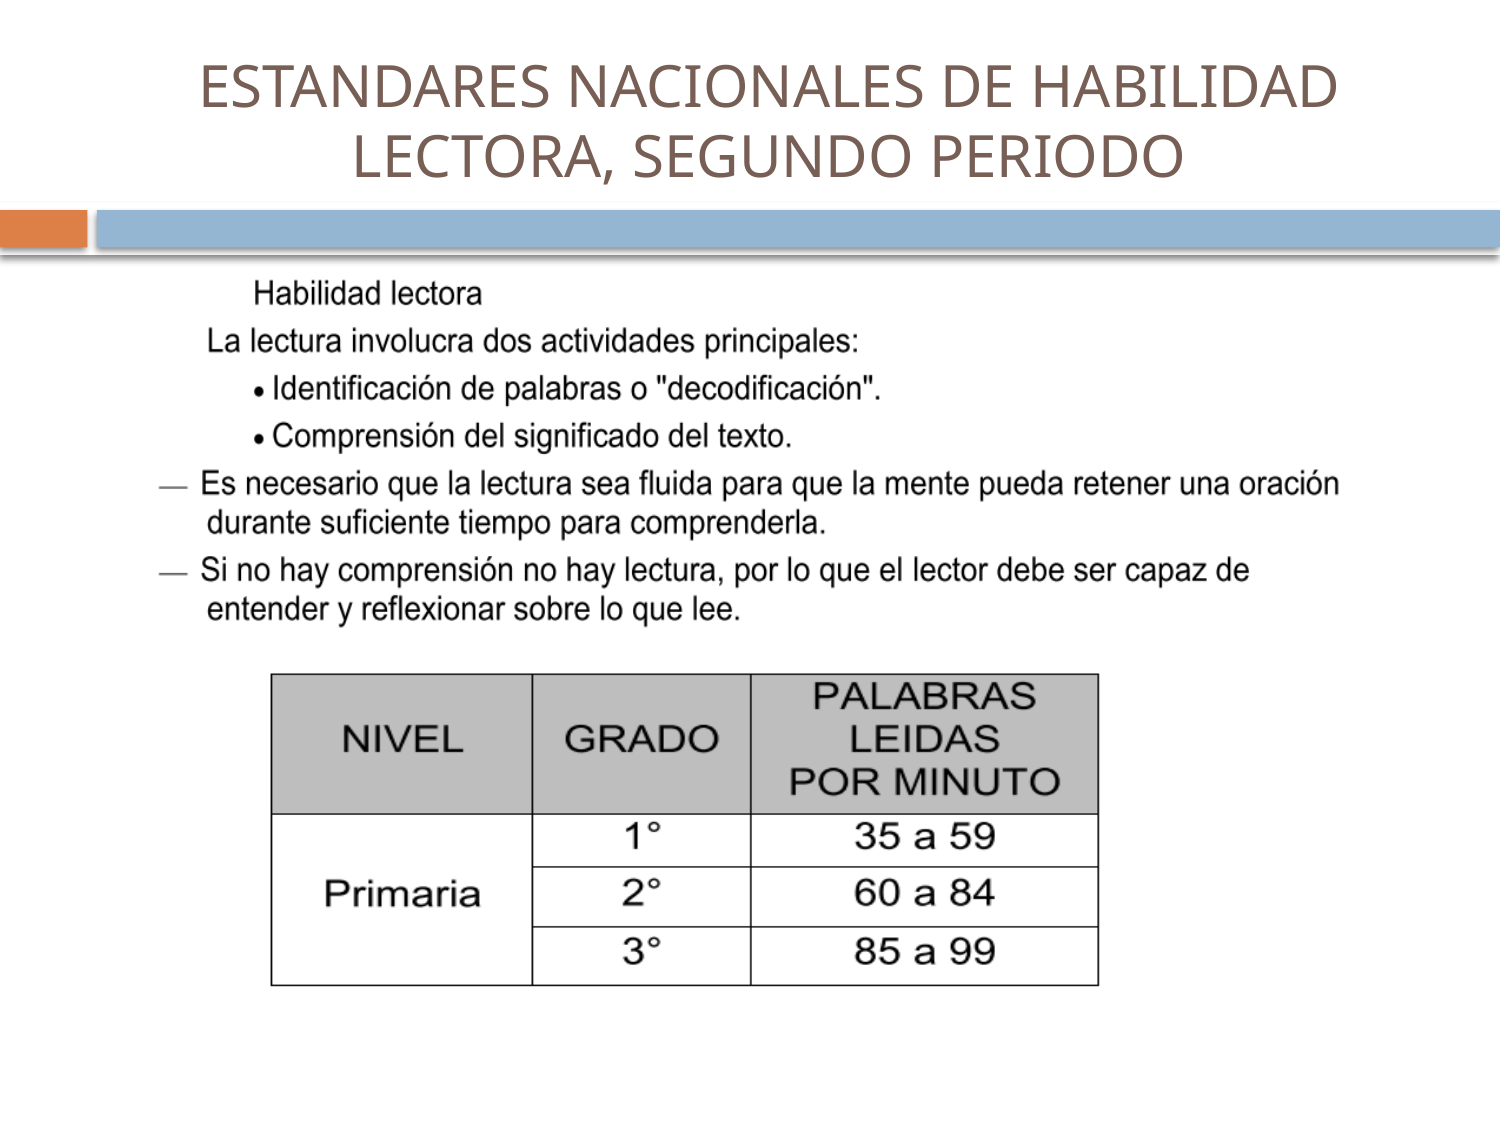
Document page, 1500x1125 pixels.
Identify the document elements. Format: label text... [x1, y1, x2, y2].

picture [147, 278, 1389, 634]
title ESTANDARES NACIONALES DE HABILIDAD LECTORA, SEGUNDO PERIODO [100, 37, 1438, 200]
picture [253, 668, 1208, 1012]
